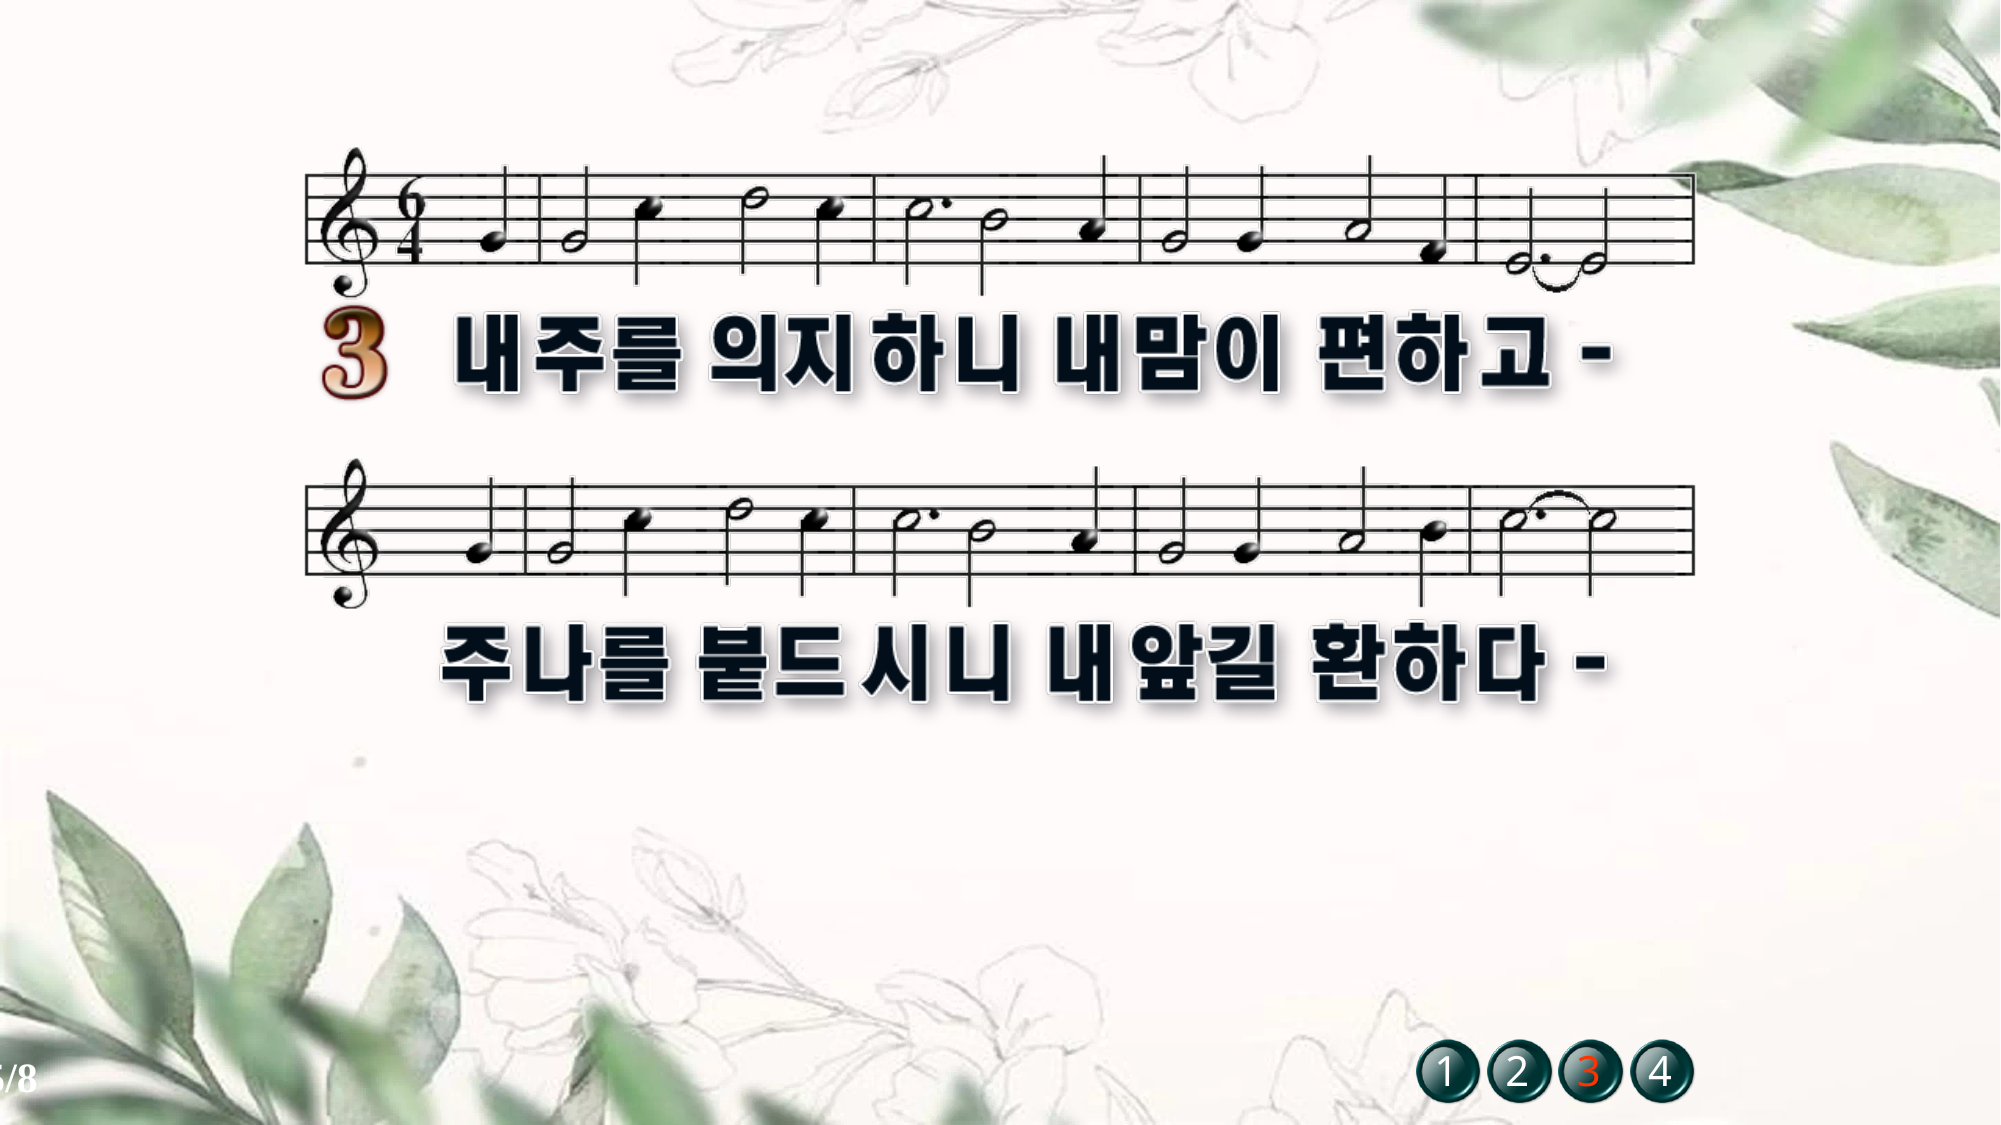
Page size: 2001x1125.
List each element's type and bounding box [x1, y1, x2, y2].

picture [0, 0, 2001, 1125]
text_box [1555, 1035, 1626, 1106]
text_box [1413, 1035, 1484, 1106]
text_box [1484, 1035, 1555, 1106]
text_box [1627, 1035, 1697, 1106]
